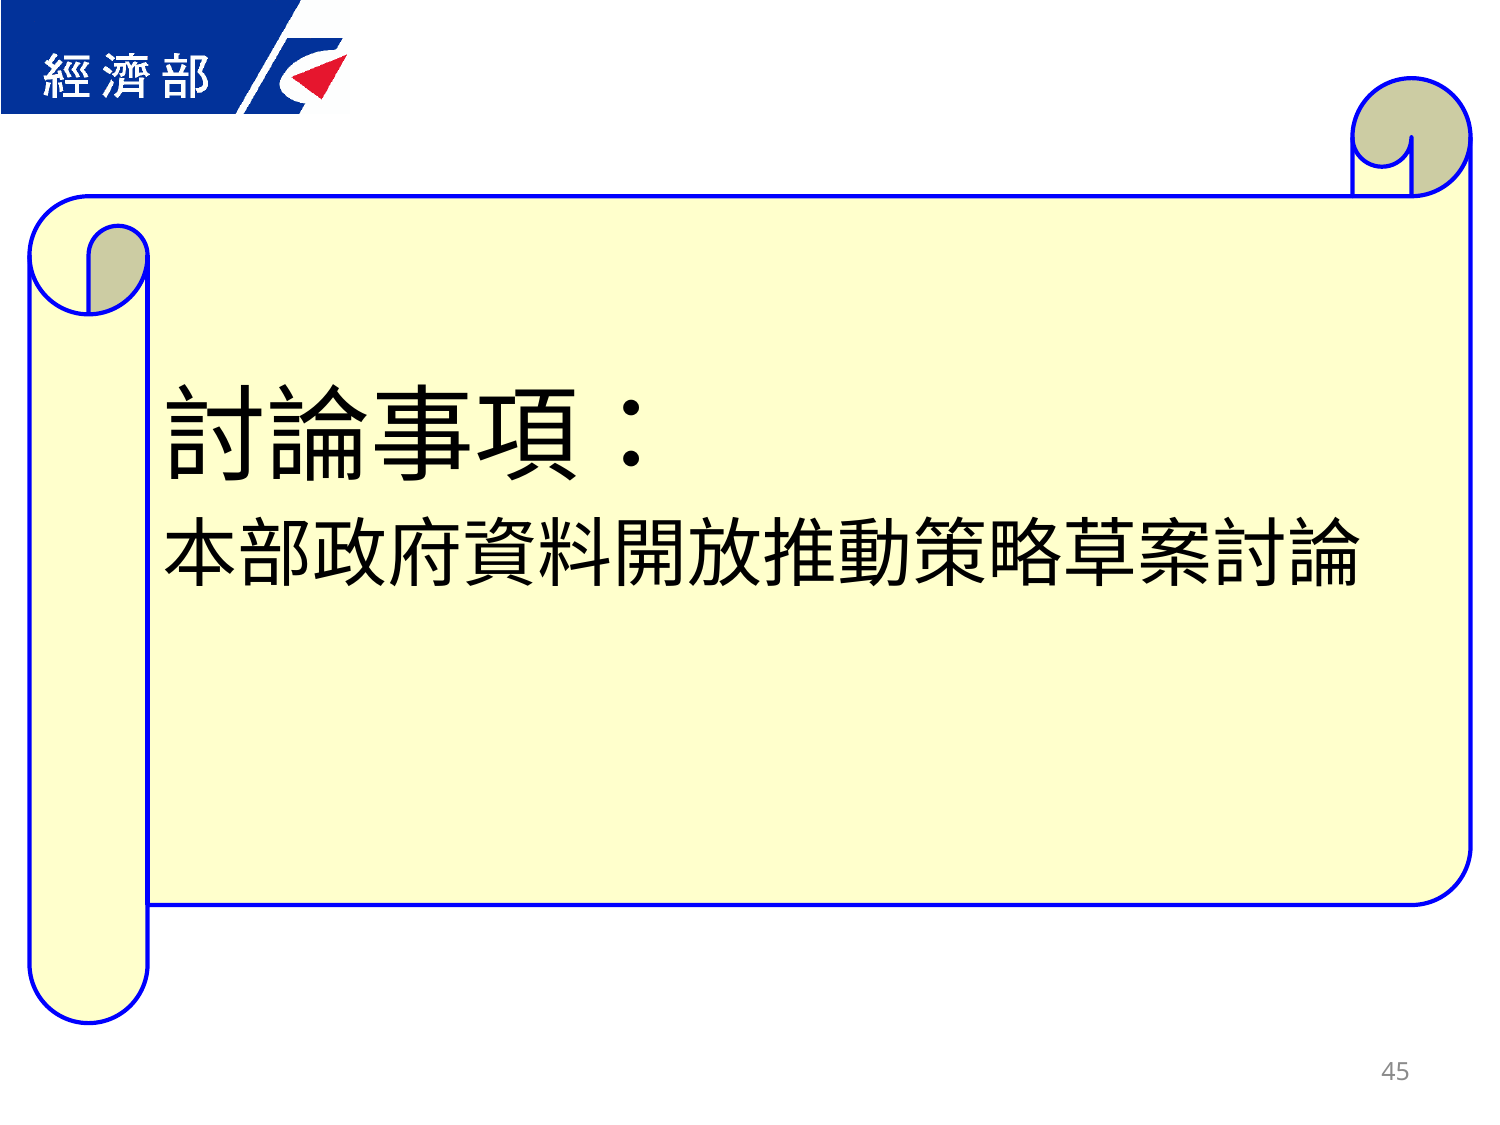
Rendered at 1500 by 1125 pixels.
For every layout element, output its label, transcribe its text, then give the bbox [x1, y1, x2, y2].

text_box 討論事項： 本部政府資料開放推動策略草案討論 [147, 360, 1483, 730]
picture [0, 0, 350, 114]
text_box [27, 76, 1473, 1026]
slide_number 45 [1074, 1042, 1425, 1103]
